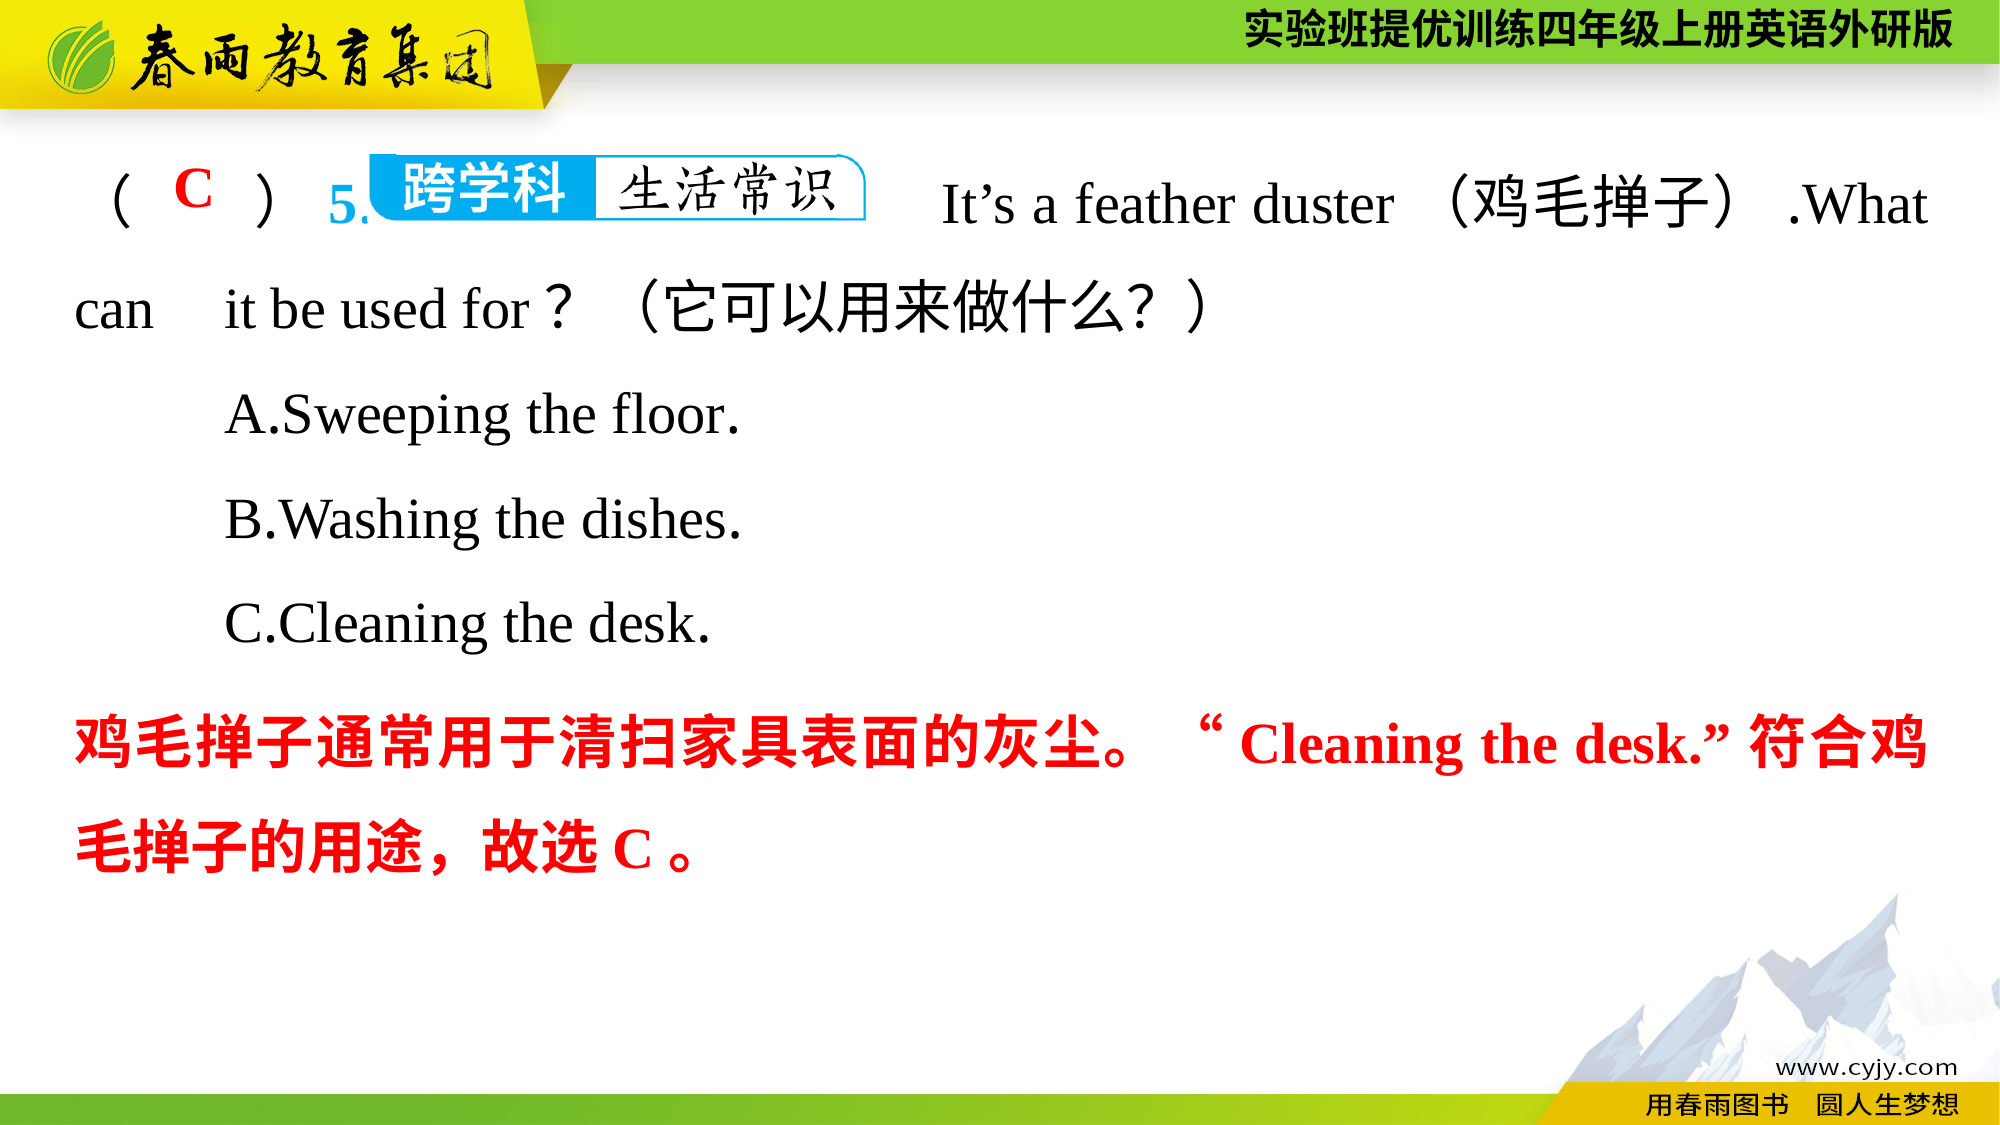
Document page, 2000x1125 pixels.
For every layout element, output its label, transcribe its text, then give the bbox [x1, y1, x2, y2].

picture [0, 0, 2000, 1125]
text_box C [158, 141, 231, 227]
list （ ）5. It’s a feather duster（鸡毛掸子）.What can it be used for？（它可以用来做什么？） A.Sweeping the floor. B.Washing the dishes. C.Cleaning the desk. [59, 122, 1944, 662]
text_box 鸡毛掸子通常用于清扫家具表面的灰尘。“Cleaning the desk.”符合鸡毛掸子的用途，故选C。 [59, 662, 1944, 888]
